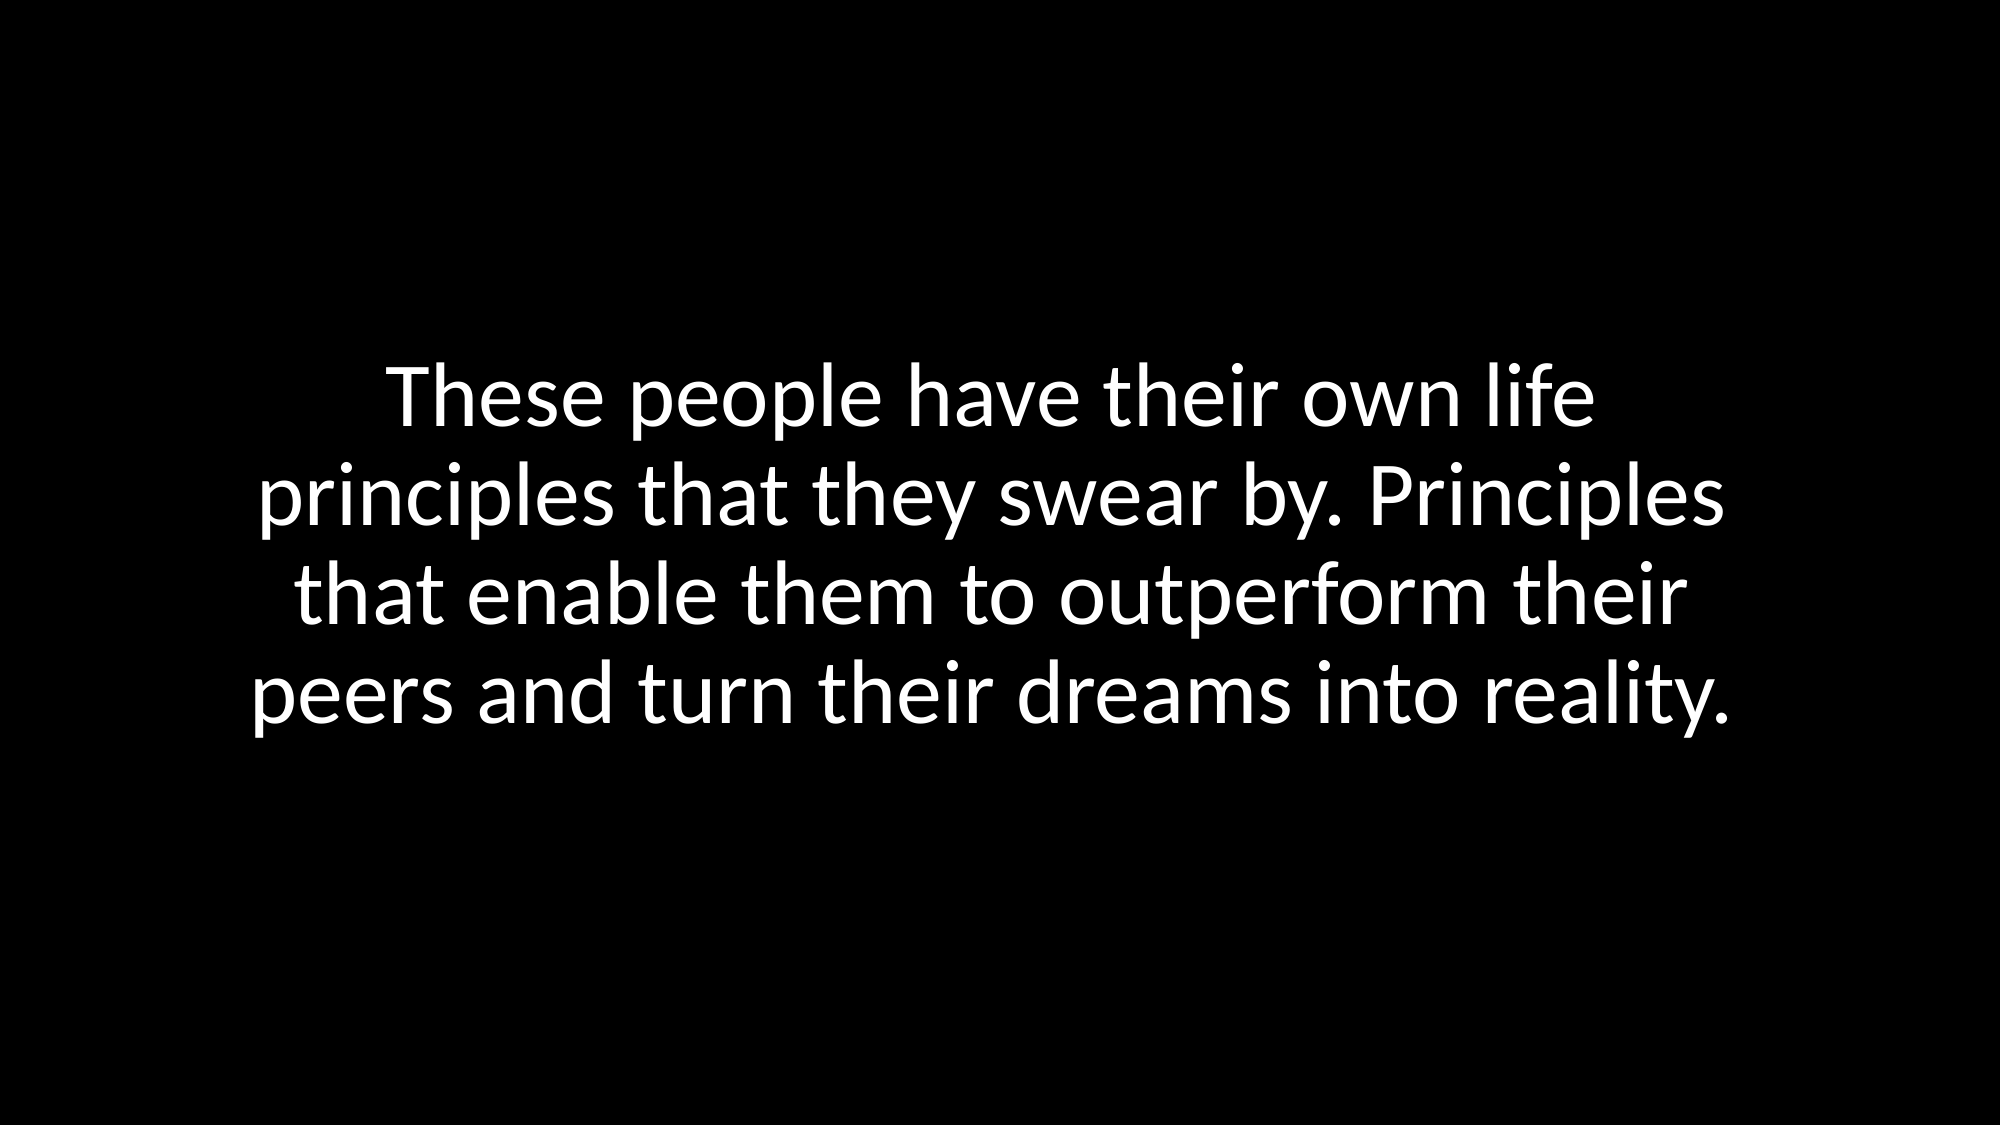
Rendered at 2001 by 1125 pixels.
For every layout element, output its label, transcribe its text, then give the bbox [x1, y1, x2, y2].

list These people have their own life principles that they swear by. Principles that enable them to outperform their peers and turn their dreams into reality. [186, 340, 1797, 701]
